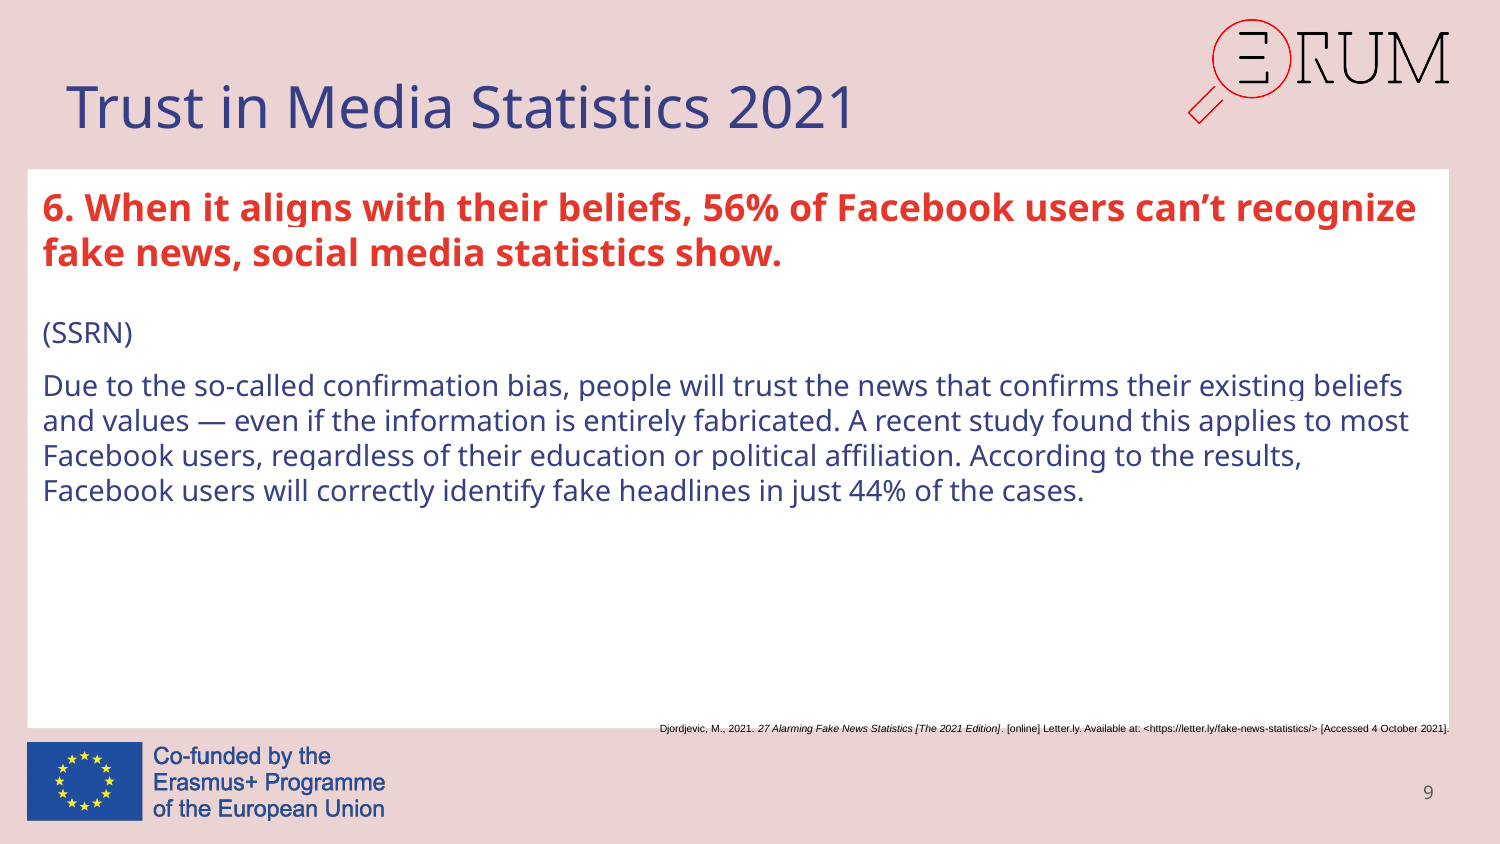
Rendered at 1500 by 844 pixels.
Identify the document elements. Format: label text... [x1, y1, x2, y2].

slide_number 9 [1358, 761, 1449, 826]
picture [27, 742, 385, 821]
picture [1136, 0, 1500, 137]
title Trust in Media Statistics 2021 [51, 55, 1168, 150]
text_box Djordjevic, M., 2021. 27 Alarming Fake News Statistics [The 2021 Edition]. [online] Letter.ly. Available at: <https://letter.ly/fake-news-statistics/> [Accessed 4 October 2021]. [625, 715, 1467, 741]
list 6. When it aligns with their beliefs, 56% of Facebook users can’t recognize fake news, social media statistics show. (SSRN) Due to the so-called confirmation bias, people will trust the news that confirms their existing beliefs and values — even if the information is entirely fabricated. A recent study found this applies to most Facebook users, regardless of their education or political affiliation. According to the results, Facebook users will correctly identify fake headlines in just 44% of the cases. [27, 169, 1449, 729]
